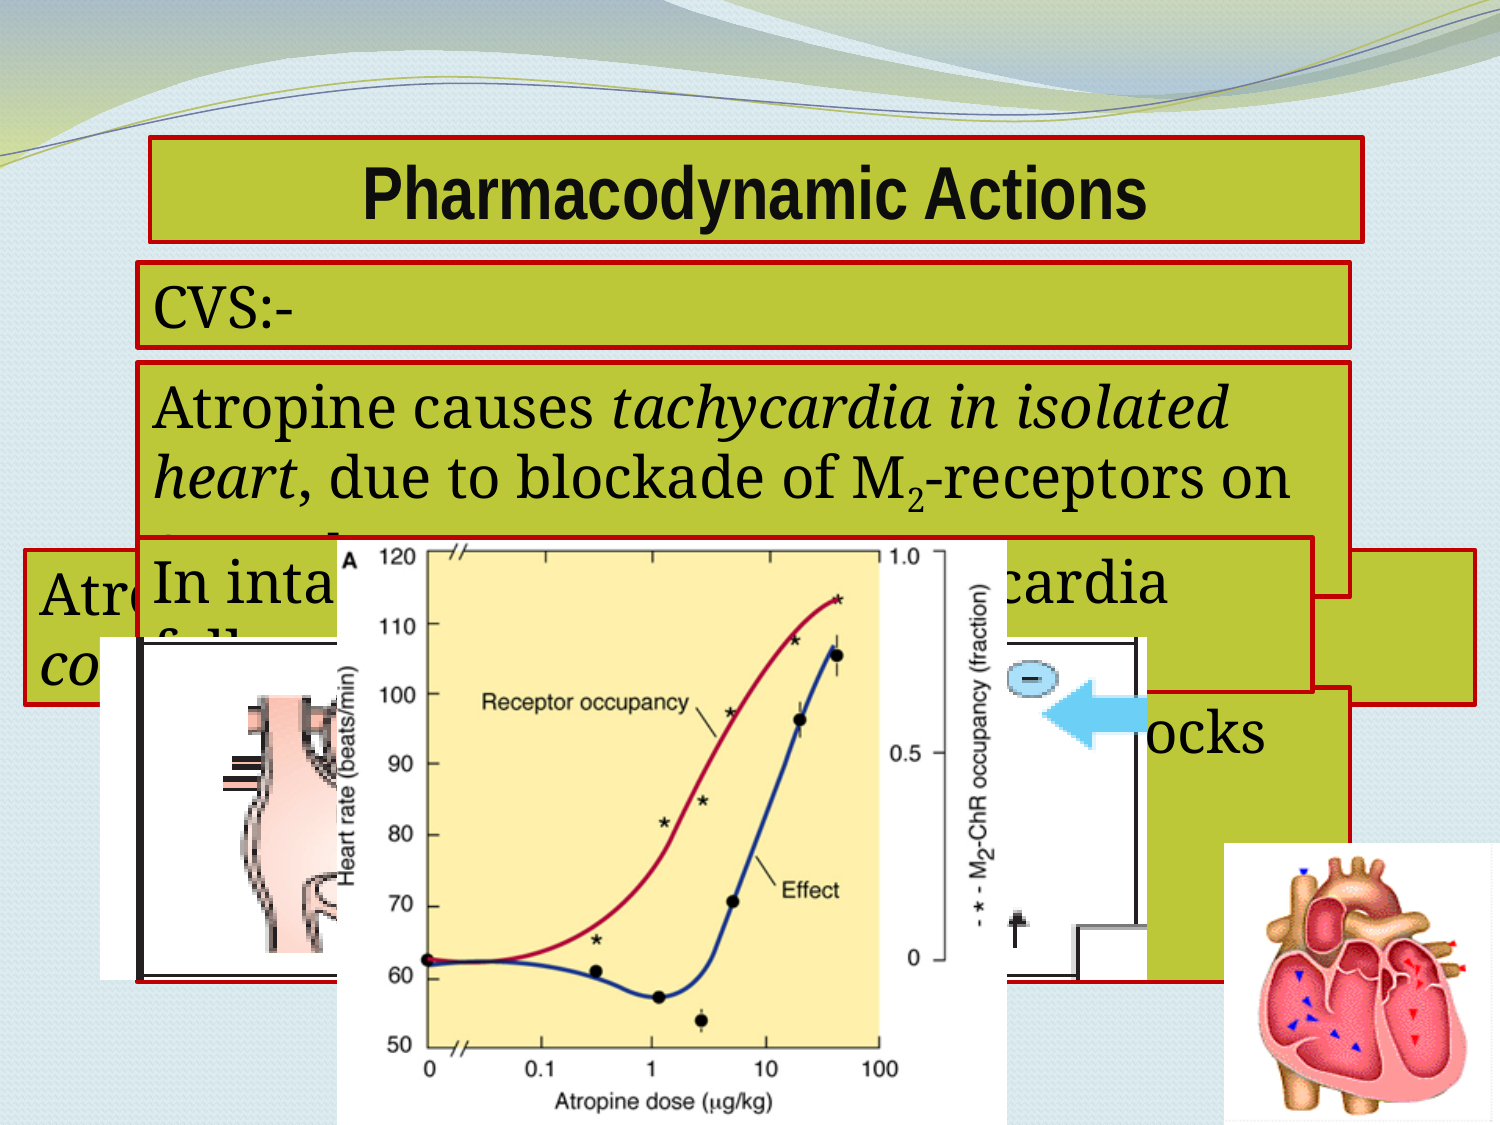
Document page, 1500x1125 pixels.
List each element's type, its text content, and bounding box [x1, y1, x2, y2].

text_box In intact animals, initial bradycardia followed by tachycardia [137, 537, 1313, 693]
text_box Pharmacodynamic Actions [149, 137, 1363, 243]
picture [1224, 843, 1500, 1125]
text_box Atropine causes tachycardia in isolated heart, due to blockade of M2-receptors on SA node [137, 362, 1350, 597]
text_box CVS:- [137, 262, 1350, 348]
text_box Atropine shortens the refractory period of AV conduction [1313, 549, 1475, 705]
picture [99, 540, 1148, 1125]
text_box Atropine does not influence BP. It blocks the vasodepressor action of cholinergic agonists [1152, 687, 1350, 983]
text_box Atropine shortens the refractory period of AV conduction [24, 549, 137, 705]
